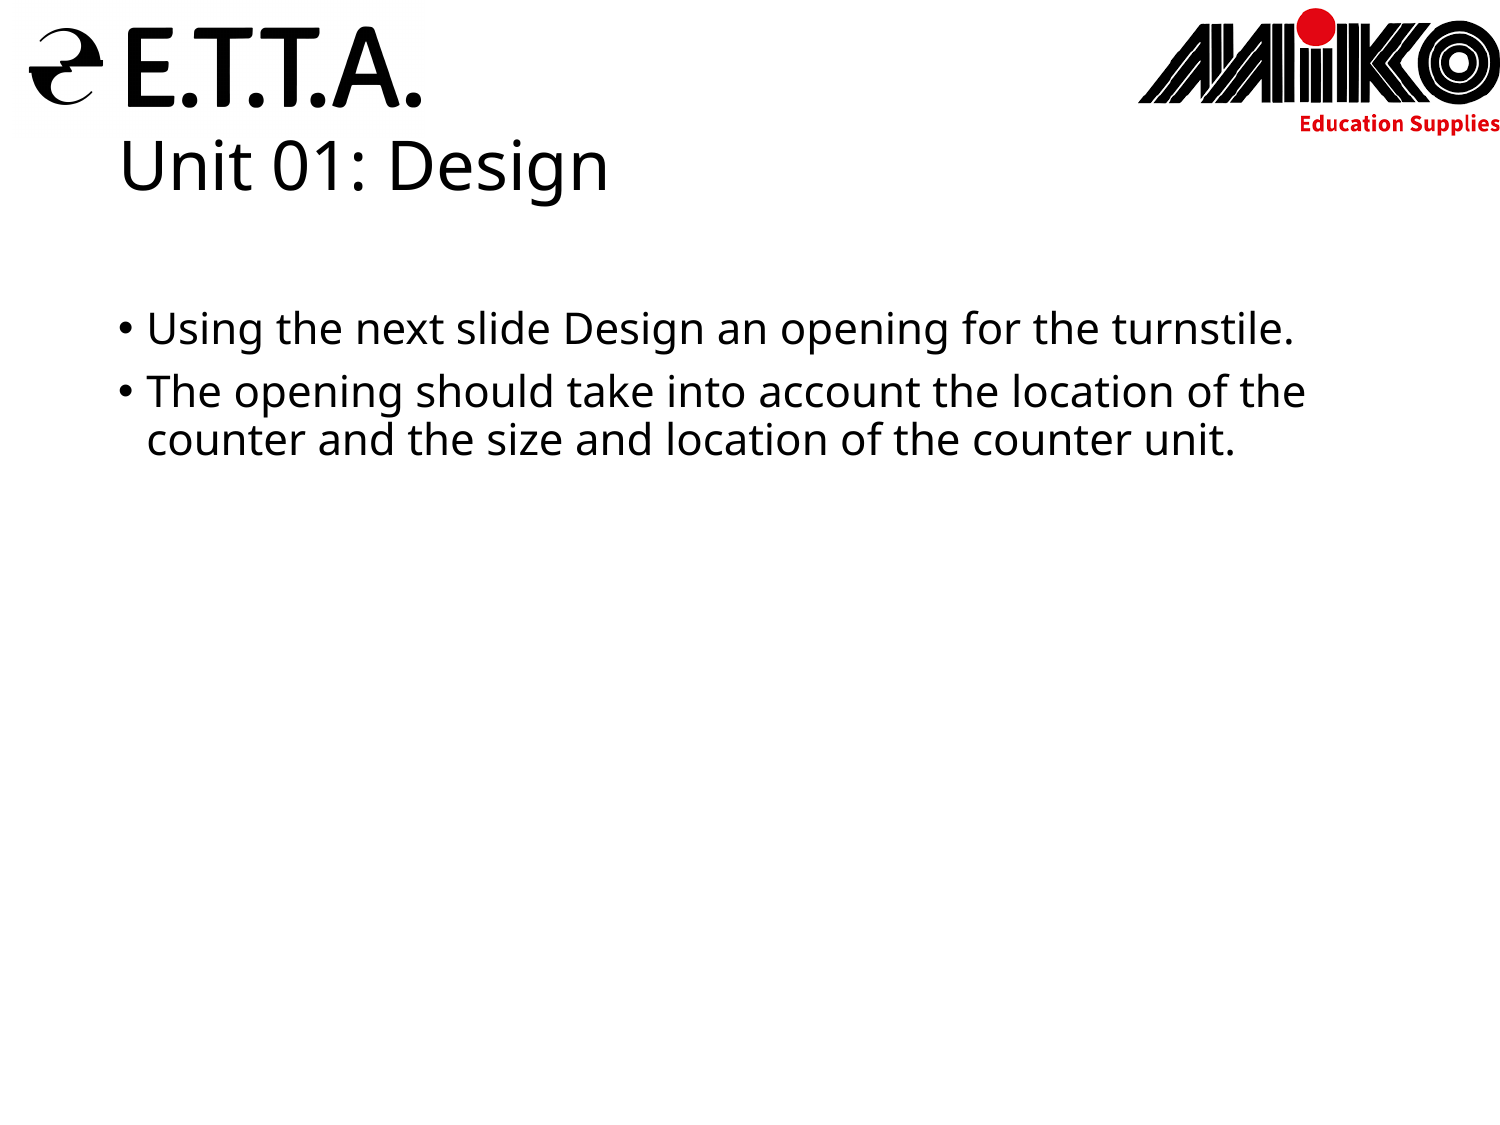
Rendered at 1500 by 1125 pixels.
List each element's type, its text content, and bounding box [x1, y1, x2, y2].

list Using the next slide Design an opening for the turnstile. The opening should take into account the location of the counter and the size and location of the counter unit. [103, 299, 1397, 1014]
title Unit 01: Design [103, 59, 1397, 278]
picture [1138, 8, 1500, 140]
picture [12, 0, 425, 138]
